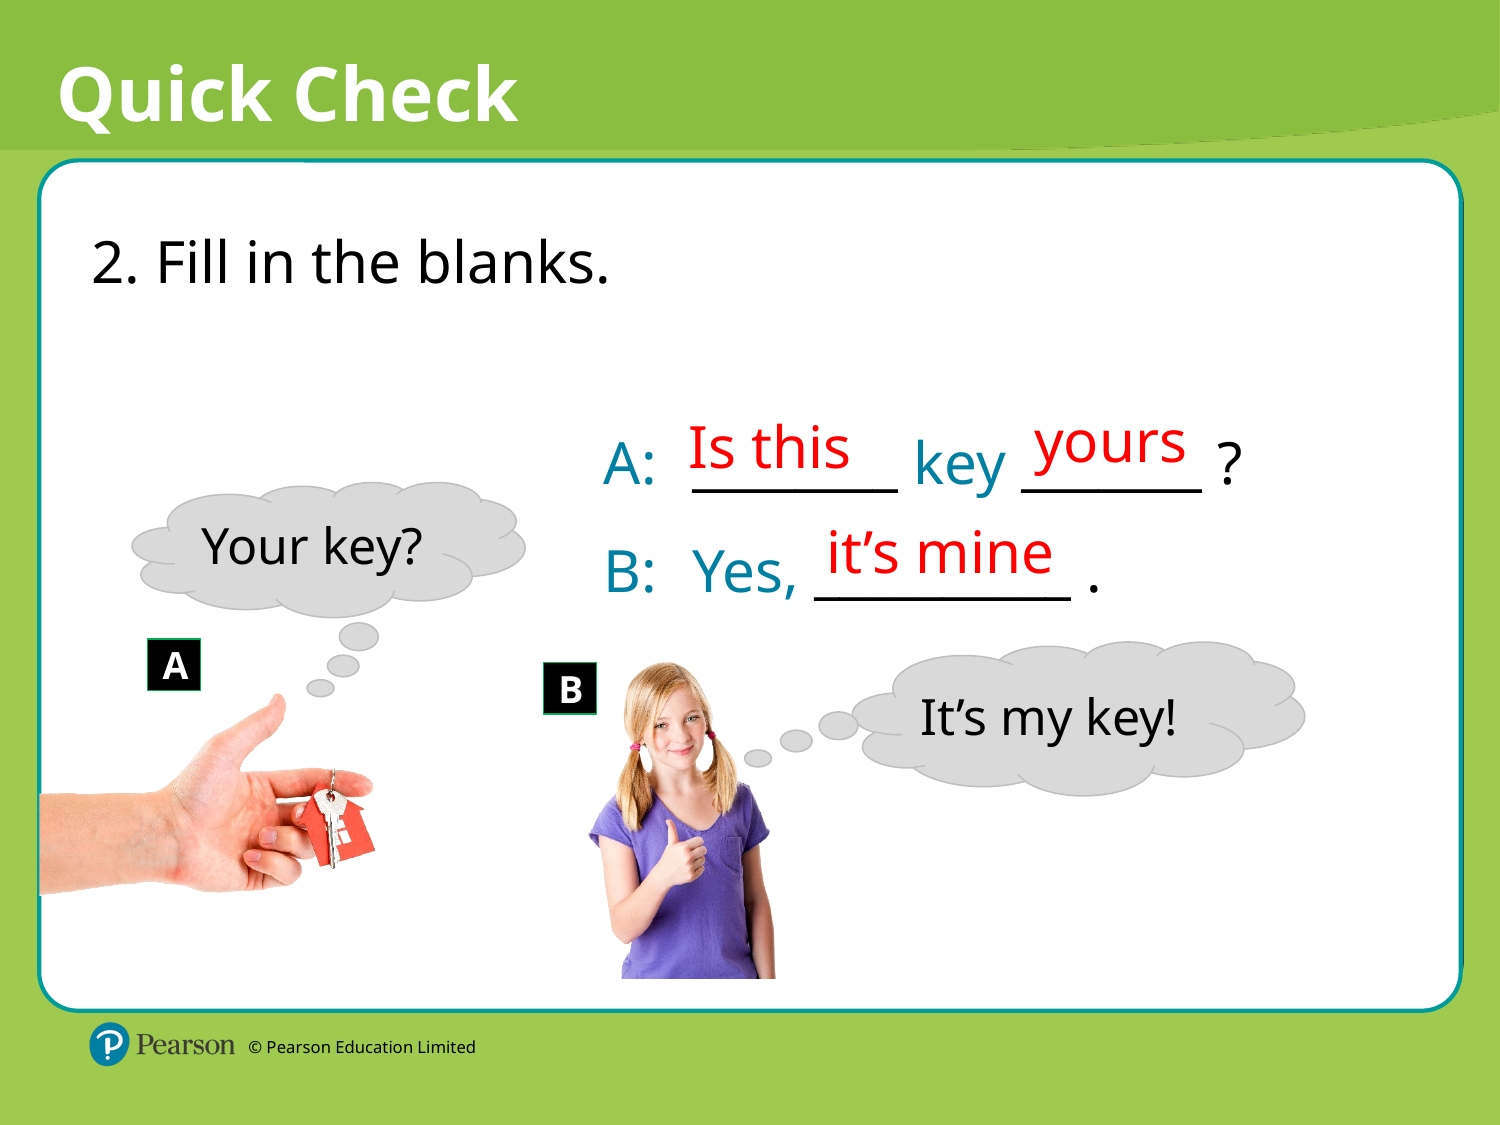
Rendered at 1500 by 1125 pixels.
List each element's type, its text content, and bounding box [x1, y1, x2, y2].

text_box yours [1019, 397, 1250, 482]
picture [38, 657, 380, 901]
picture [69, 1013, 255, 1086]
text_box it’s mine [812, 507, 1121, 593]
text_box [804, 641, 1305, 796]
text_box Quick Check [41, 39, 1189, 145]
text_box [37, 158, 1463, 1013]
picture [573, 638, 800, 979]
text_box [132, 481, 543, 697]
text_box B [543, 662, 568, 714]
text_box A: ________ key _______ ? B: Yes, __________ . [588, 380, 1500, 612]
text_box 2. Fill in the blanks. [76, 217, 1438, 303]
text_box Is this [673, 402, 905, 488]
